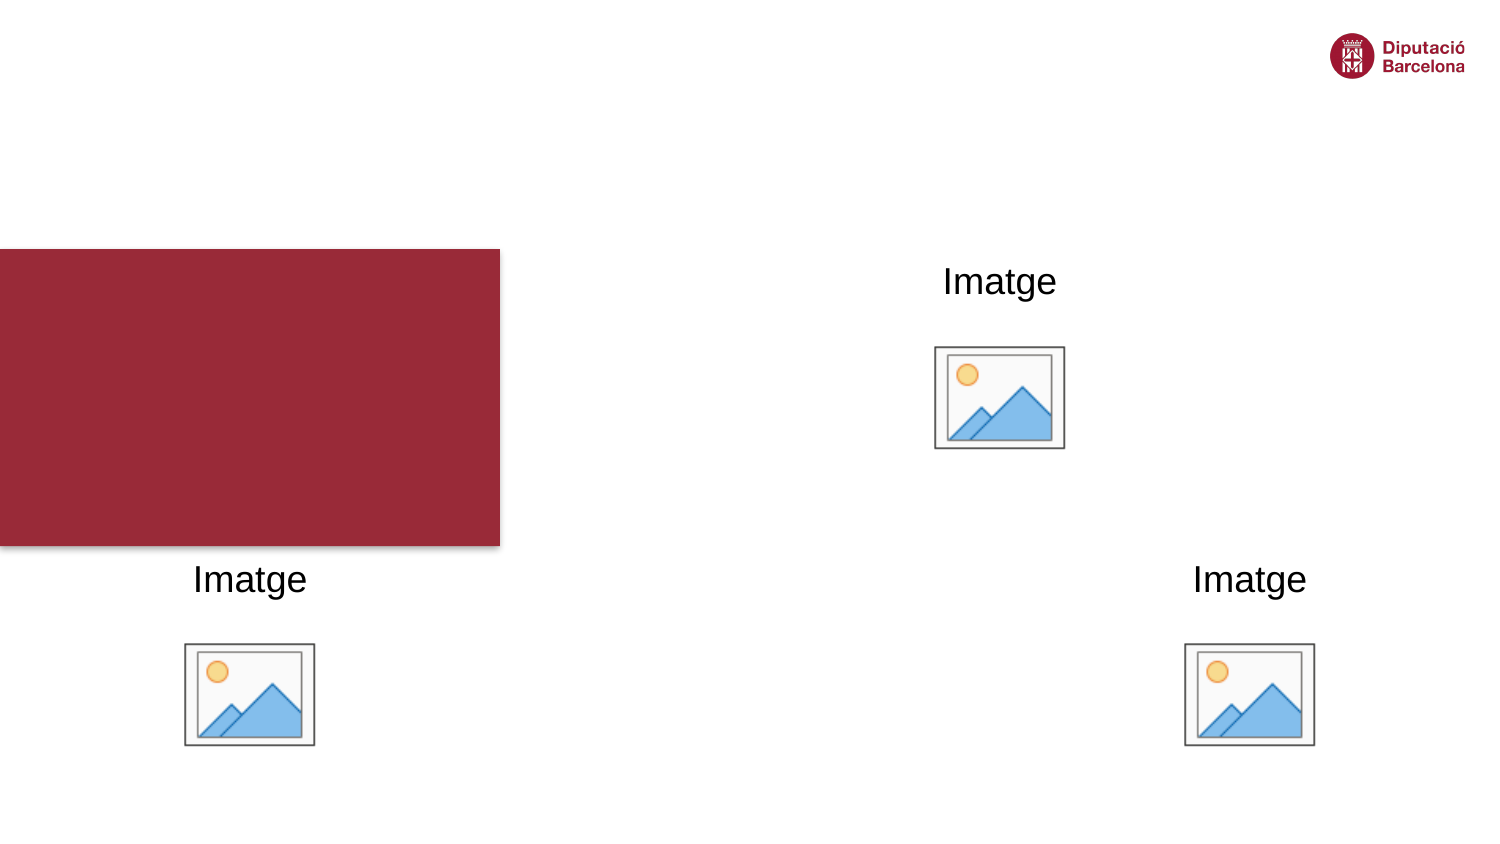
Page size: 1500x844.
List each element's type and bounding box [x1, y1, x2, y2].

picture [0, 249, 1500, 844]
picture [1330, 33, 1465, 79]
